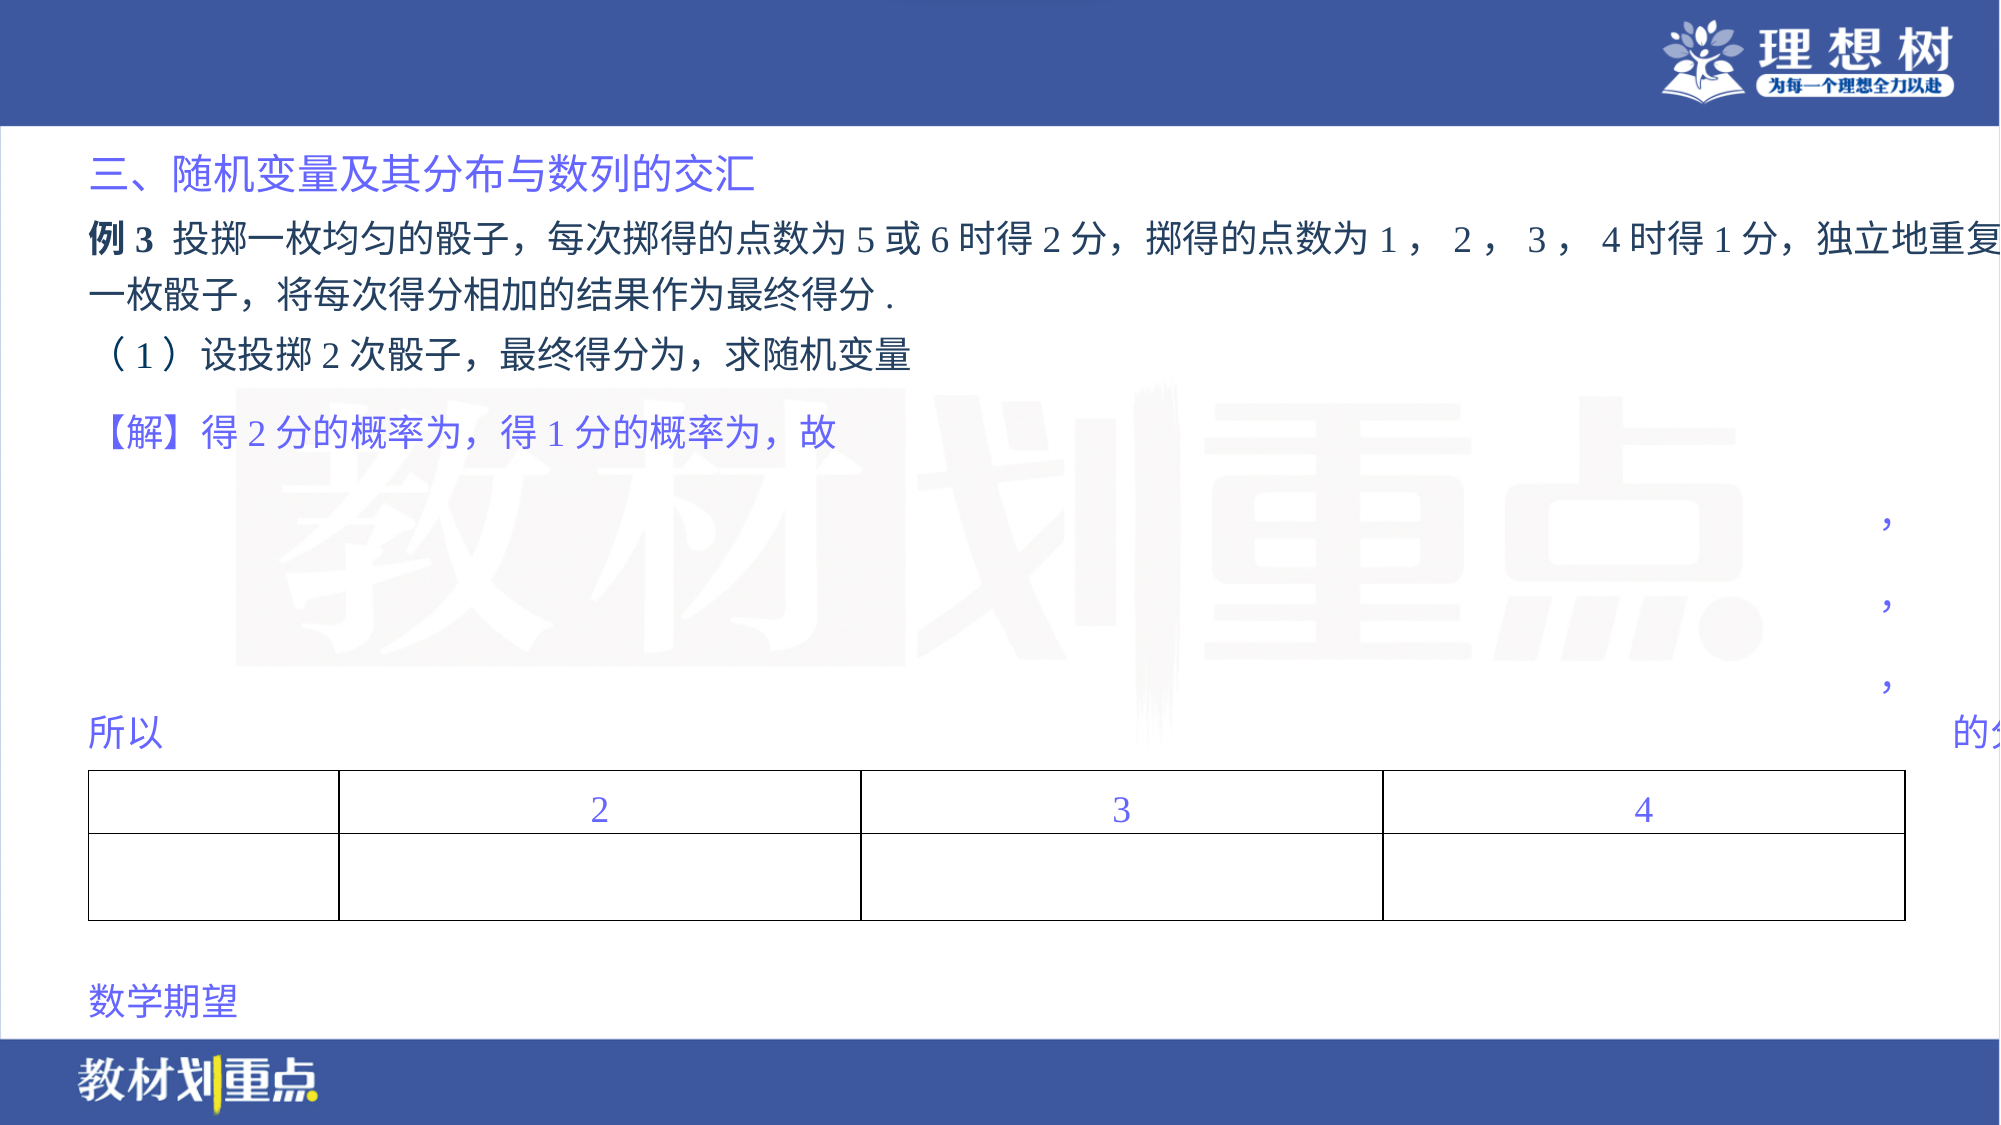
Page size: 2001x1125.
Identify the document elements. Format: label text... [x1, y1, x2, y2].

text_box 三、随机变量及其分布与数列的交汇 [88, 135, 1911, 195]
text_box 例3 投掷一枚均匀的骰子，每次掷得的点数为5或6时得2分，掷得的点数为1，2，3，4时得1分，独立地重复掷 一枚骰子，将每次得分相加的结果作为最终得分. [88, 201, 1911, 312]
picture [0, 0, 2000, 1125]
